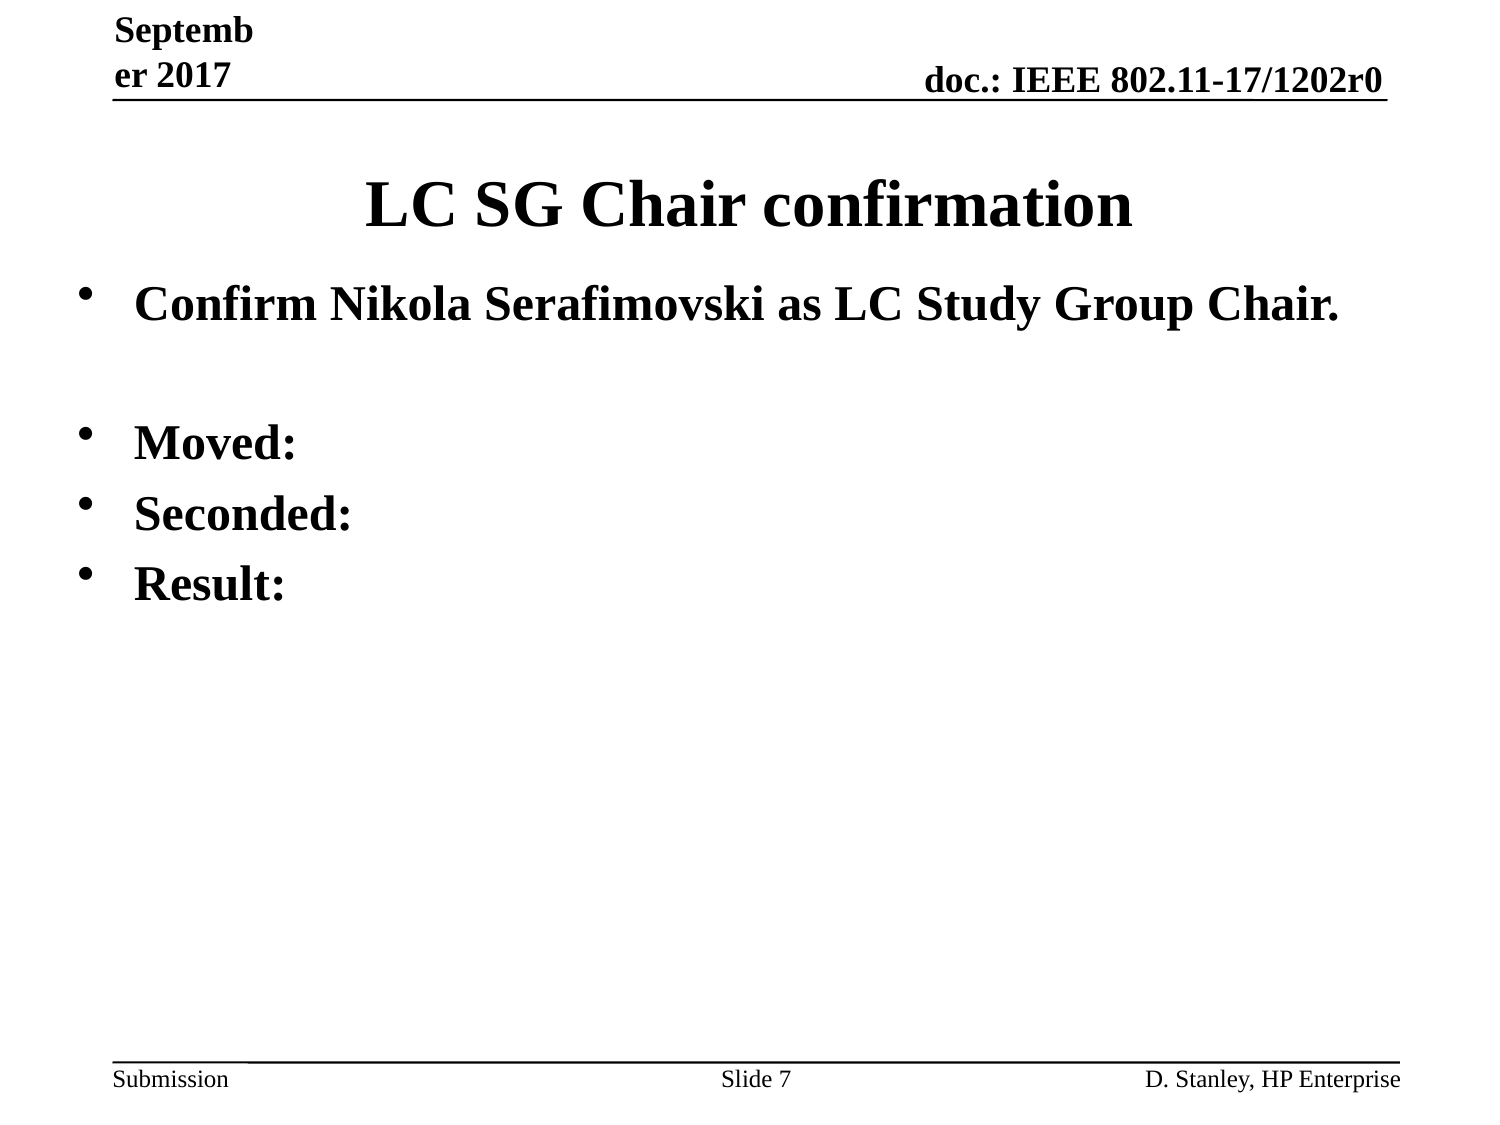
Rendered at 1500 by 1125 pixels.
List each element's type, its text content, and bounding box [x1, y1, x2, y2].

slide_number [114, 49, 270, 95]
title LC SG Chair confirmation [112, 112, 1388, 262]
footer D. Stanley, HP Enterprise [878, 1061, 1402, 1093]
list Confirm Nikola Serafimovski as LC Study Group Chair. Moved: Seconded: Result: [62, 262, 1425, 1050]
slide_number Slide 7 [712, 1061, 800, 1093]
